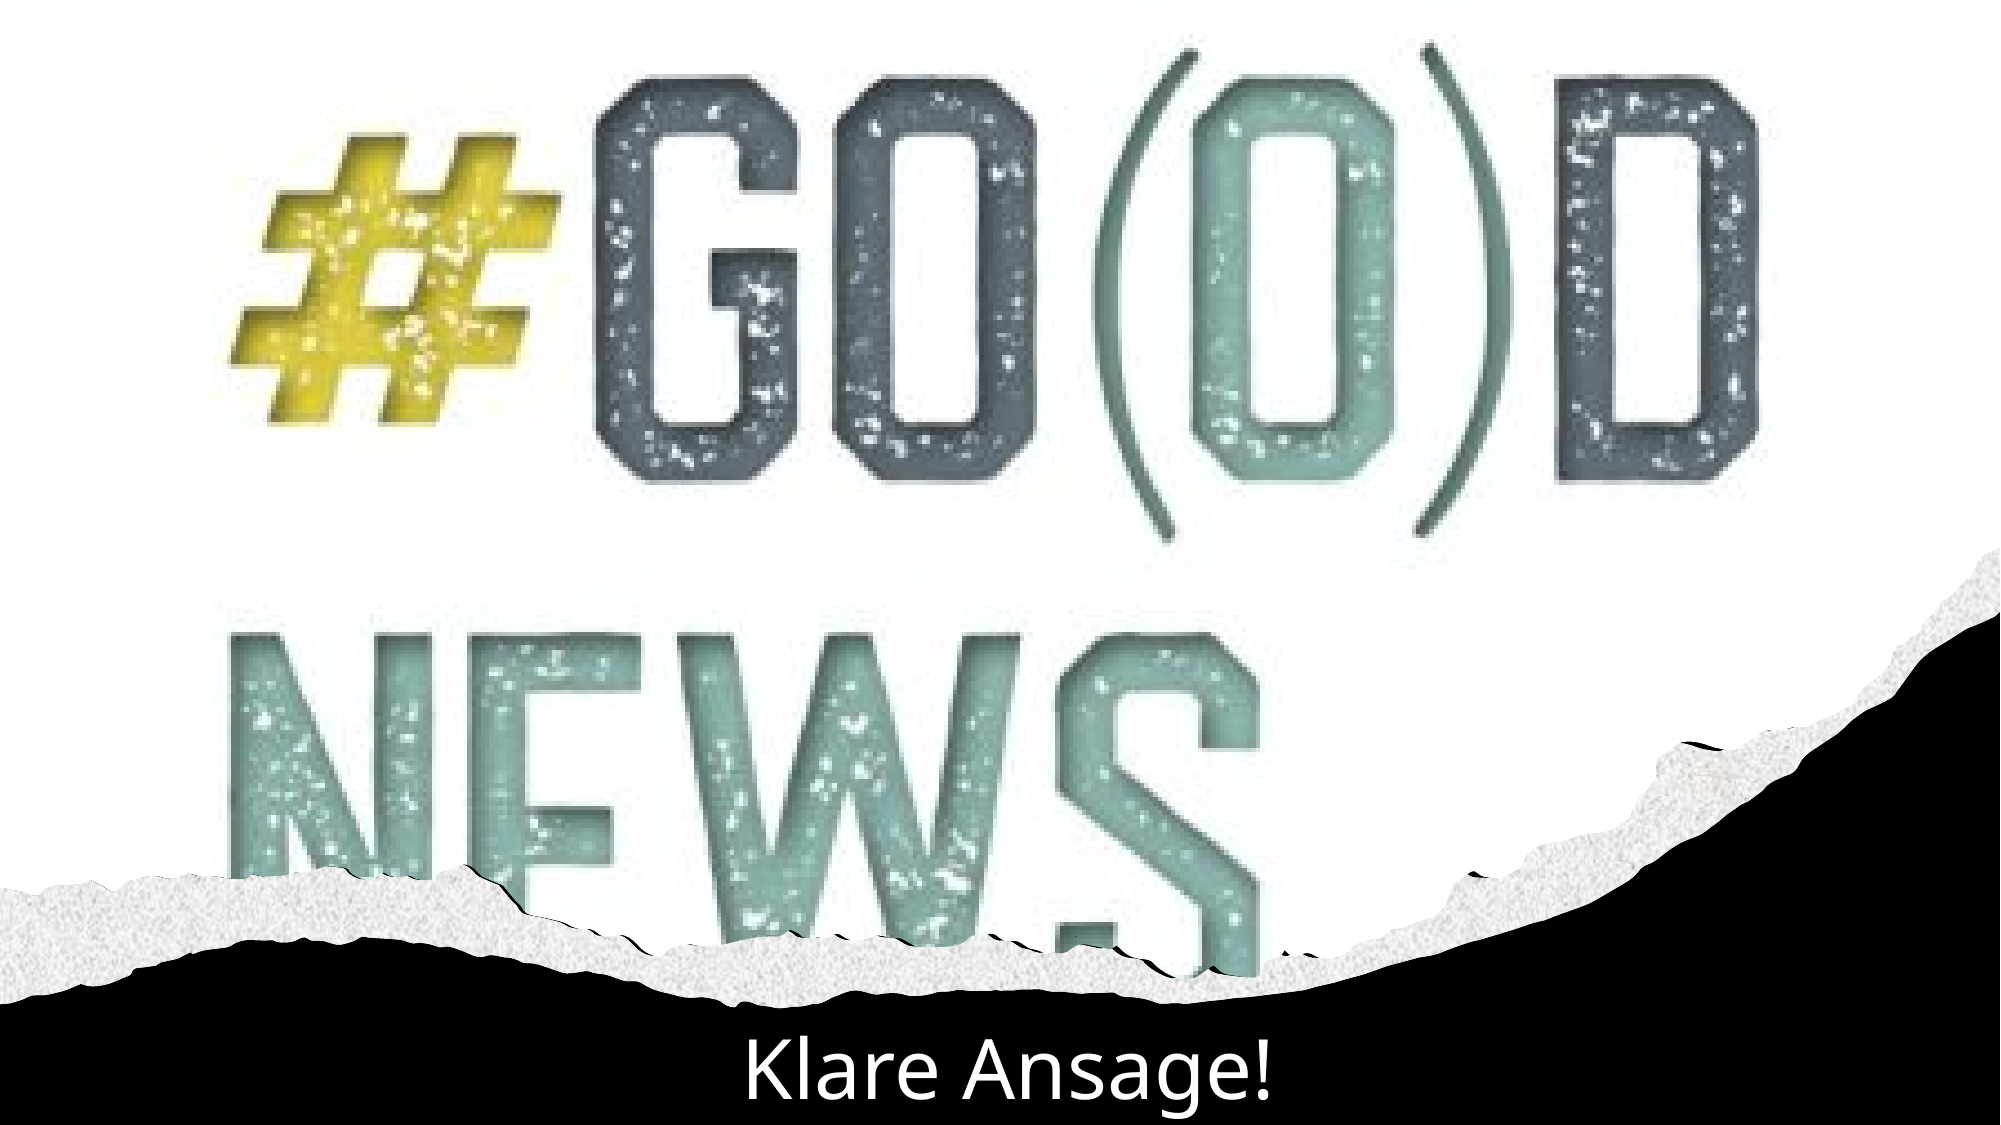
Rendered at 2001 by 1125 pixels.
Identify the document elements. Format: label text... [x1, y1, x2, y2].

picture [0, 0, 2001, 1007]
title Klare Ansage! [17, 1007, 2000, 1125]
